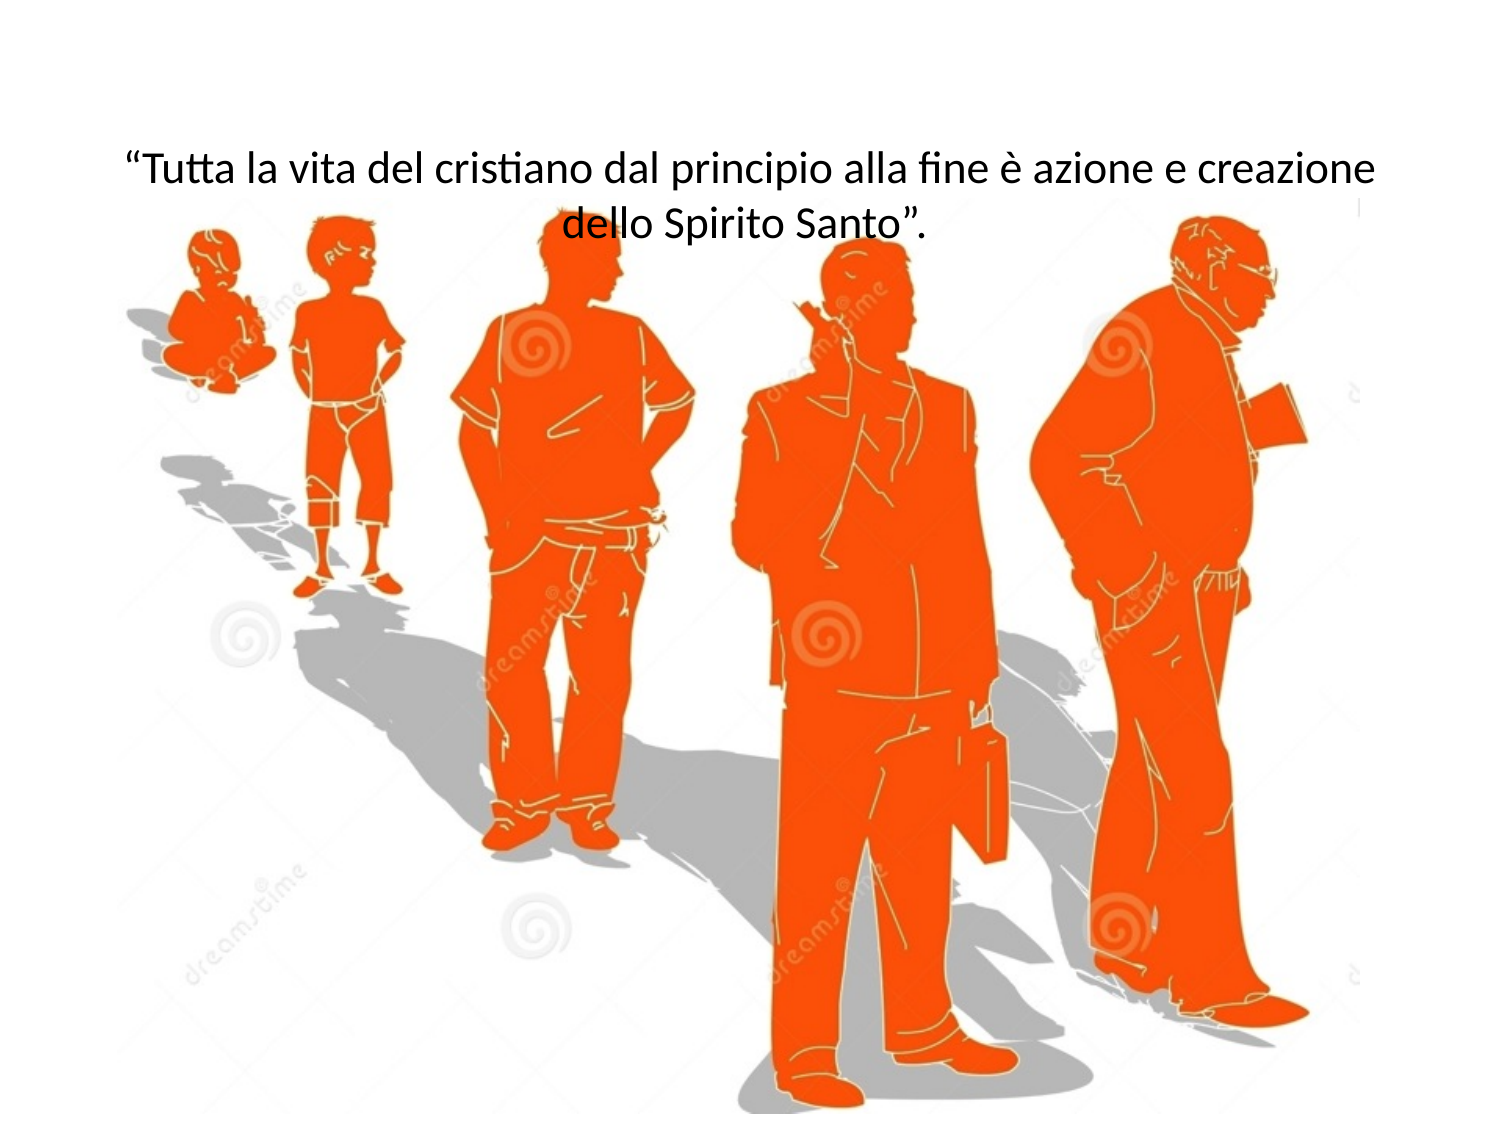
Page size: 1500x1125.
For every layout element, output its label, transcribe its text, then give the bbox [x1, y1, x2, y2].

title “Tutta la vita del cristiano dal principio alla fine è azione e creazione dello Spirito Santo”. [75, 128, 1425, 317]
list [116, 198, 1360, 1114]
